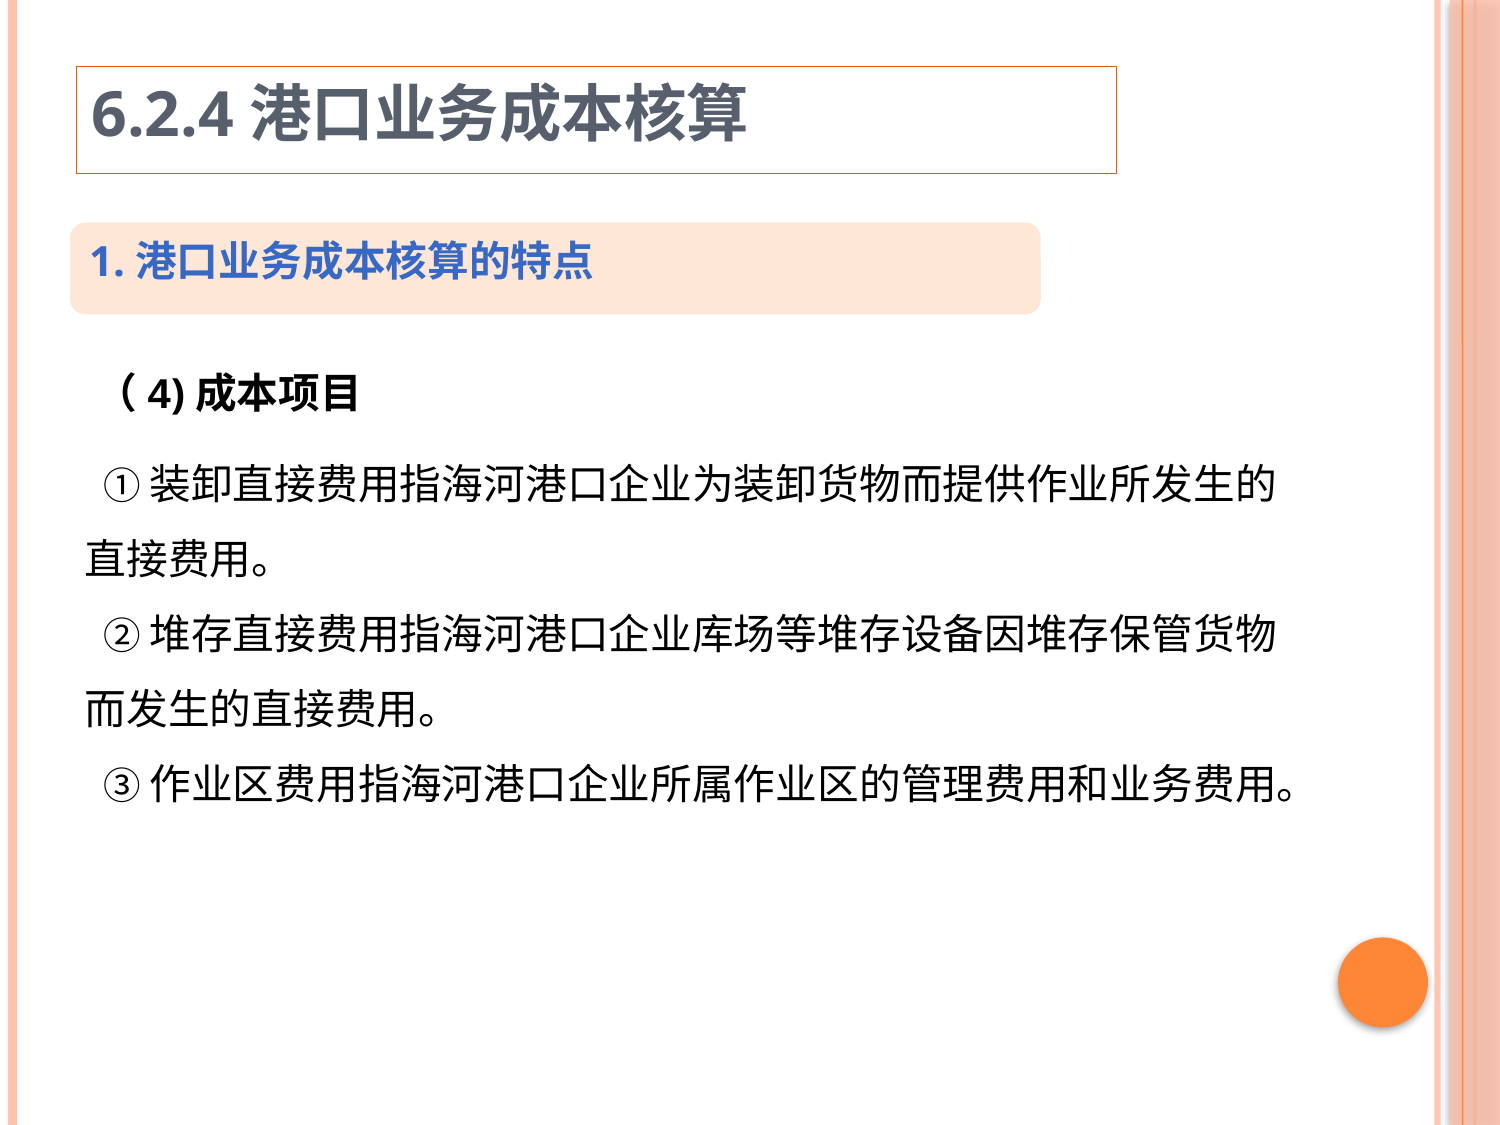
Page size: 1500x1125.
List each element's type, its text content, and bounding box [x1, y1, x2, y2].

text_box 6.2.4港口业务成本核算 [76, 66, 1117, 174]
text_box 1.港口业务成本核算的特点 [69, 222, 1041, 315]
text_box ①装卸直接费用指海河港口企业为装卸货物而提供作业所发生的直接费用。 ②堆存直接费用指海河港口企业库场等堆存设备因堆存保管货物而发生的直接费用。 ③作业区费用指海河港口企业所属作业区的管理费用和业务费用。 [69, 425, 1329, 816]
text_box （4)成本项目 [81, 359, 1404, 425]
